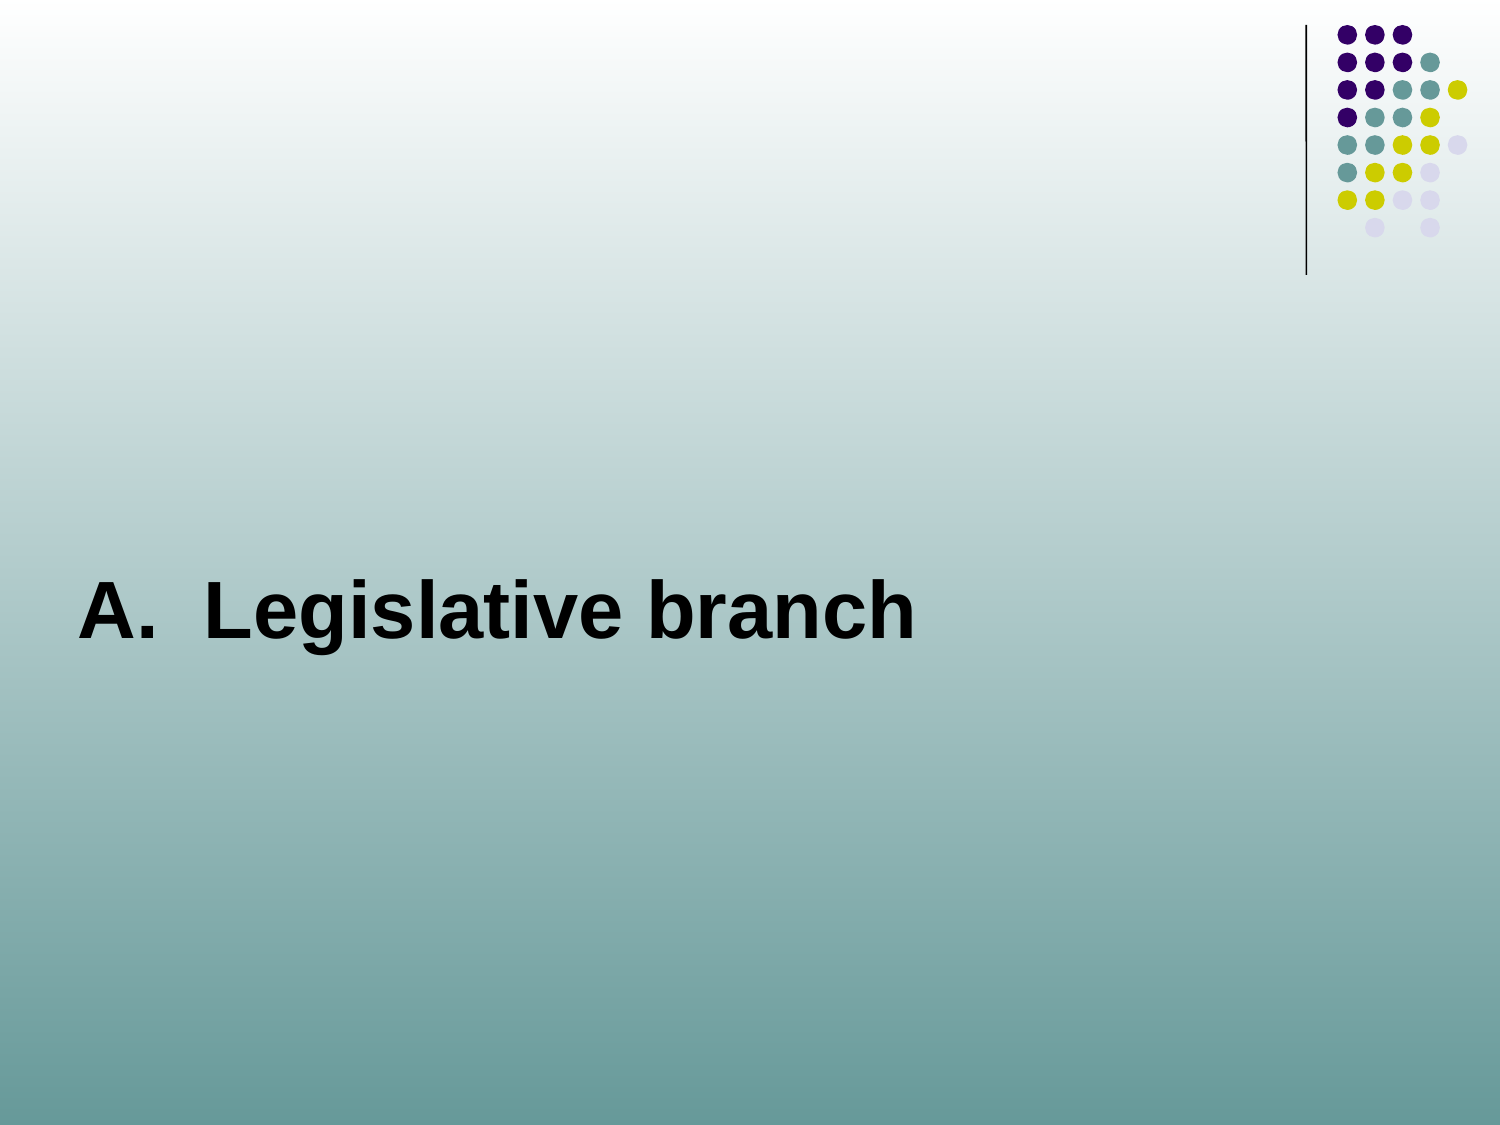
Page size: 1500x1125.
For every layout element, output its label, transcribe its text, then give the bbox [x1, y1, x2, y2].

title A. Legislative branch [62, 450, 1300, 663]
